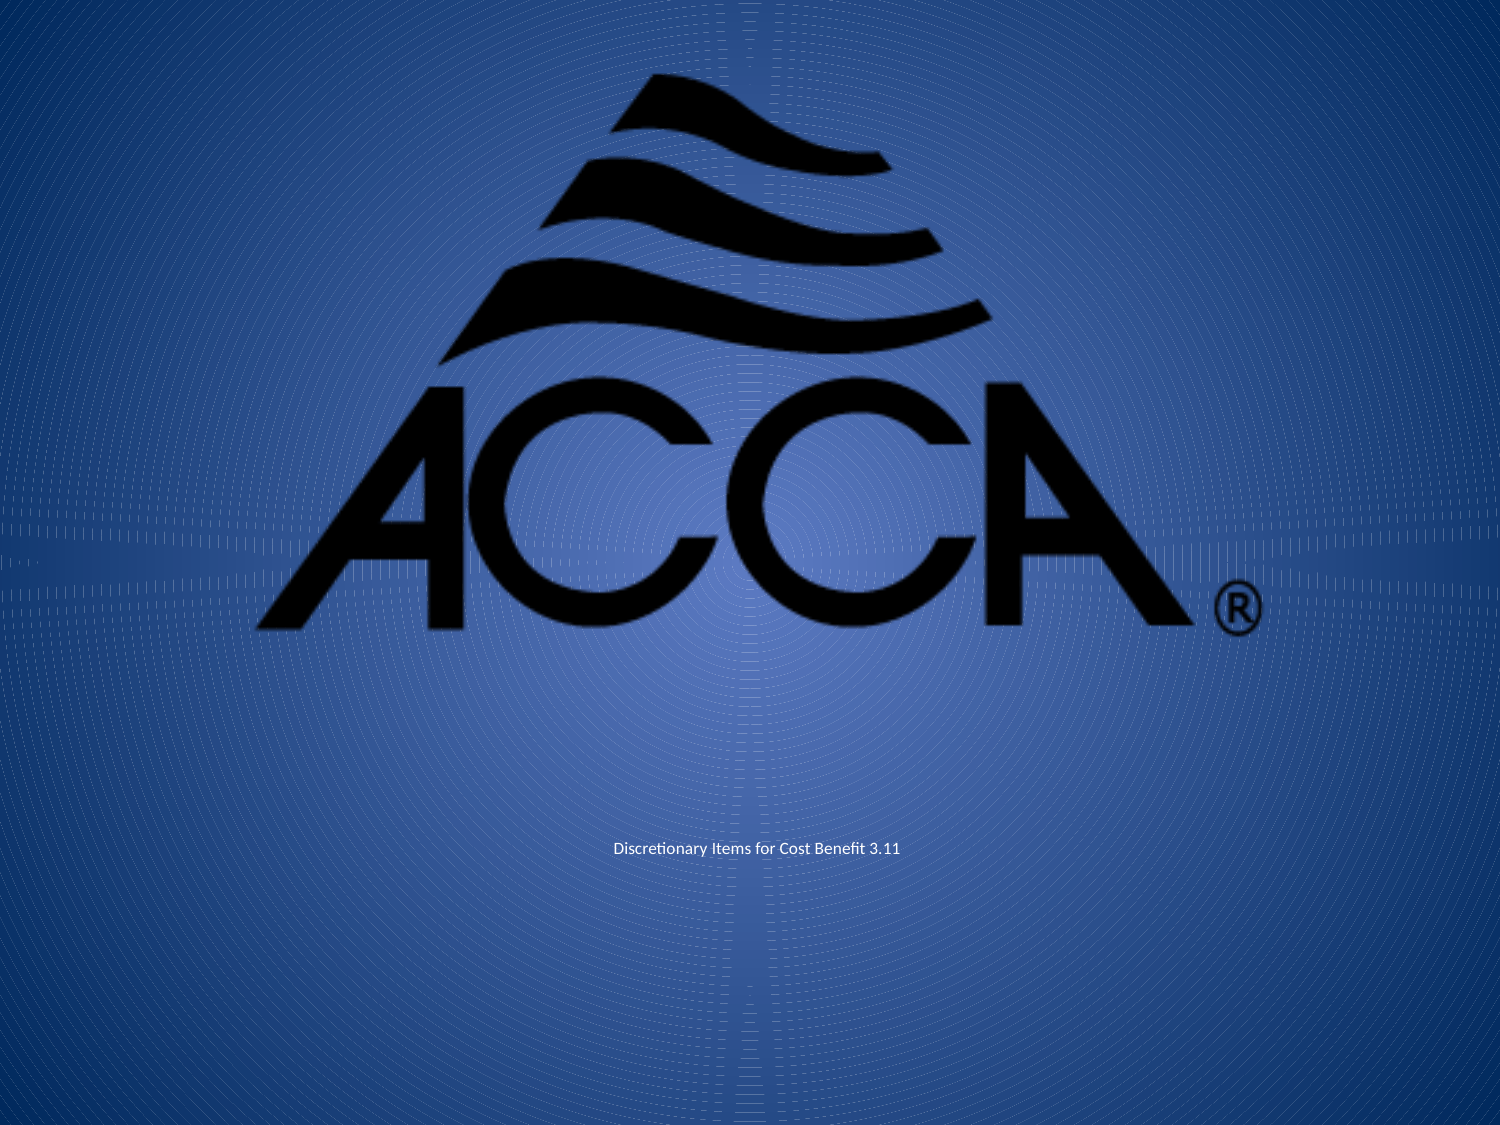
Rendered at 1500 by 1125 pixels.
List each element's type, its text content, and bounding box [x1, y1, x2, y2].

title Discretionary Items for Cost Benefit 3.11 [19, 787, 1495, 888]
picture [208, 12, 1306, 726]
